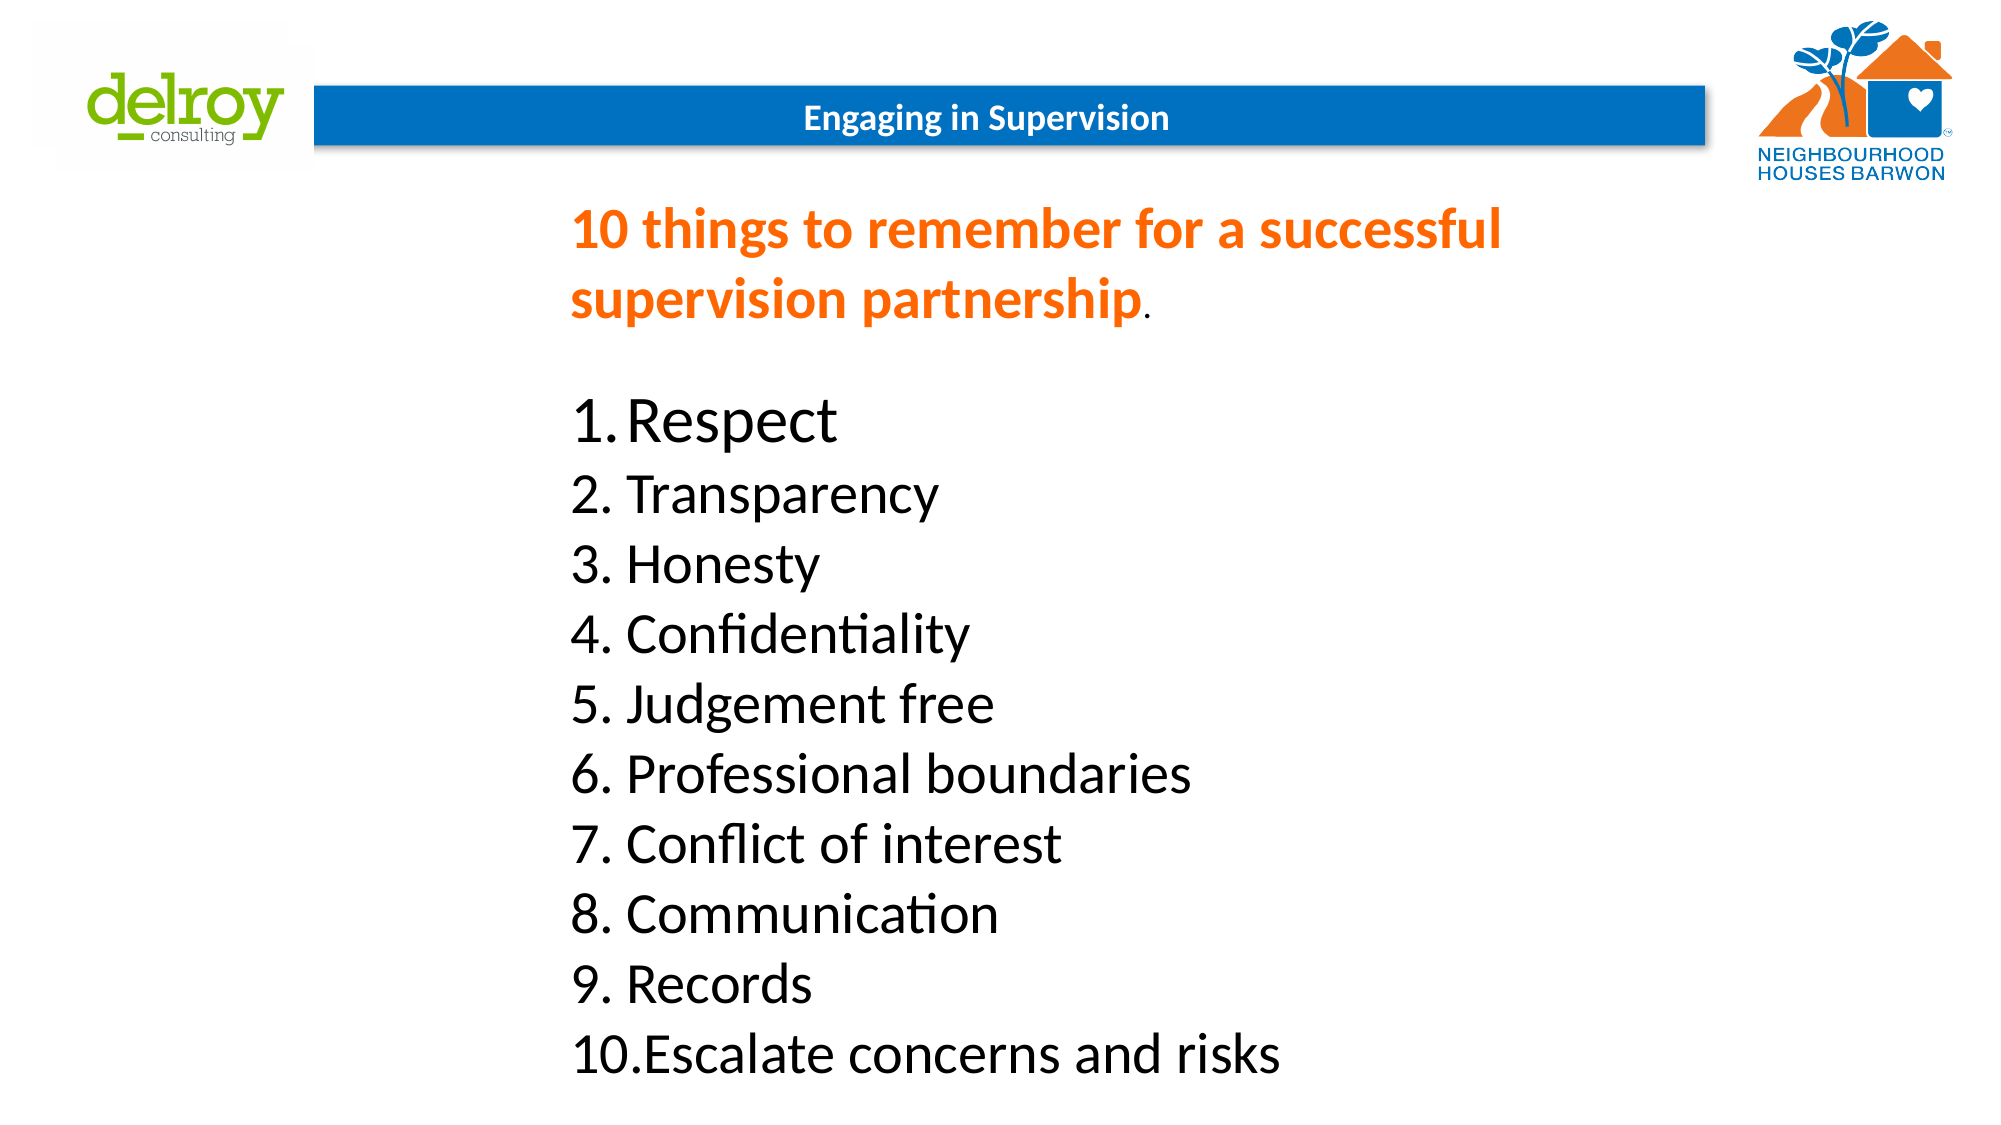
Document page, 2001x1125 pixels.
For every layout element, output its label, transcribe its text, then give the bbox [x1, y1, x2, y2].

picture [1757, 19, 1954, 184]
text_box Engaging in Supervision [314, 85, 1705, 146]
text_box 10 things to remember for a successful supervision partnership. Respect Transparency Honesty Confidentiality Judgement free Professional boundaries Conflict of interest Communication Records Escalate concerns and risks [555, 183, 1705, 1125]
picture [32, 19, 314, 173]
